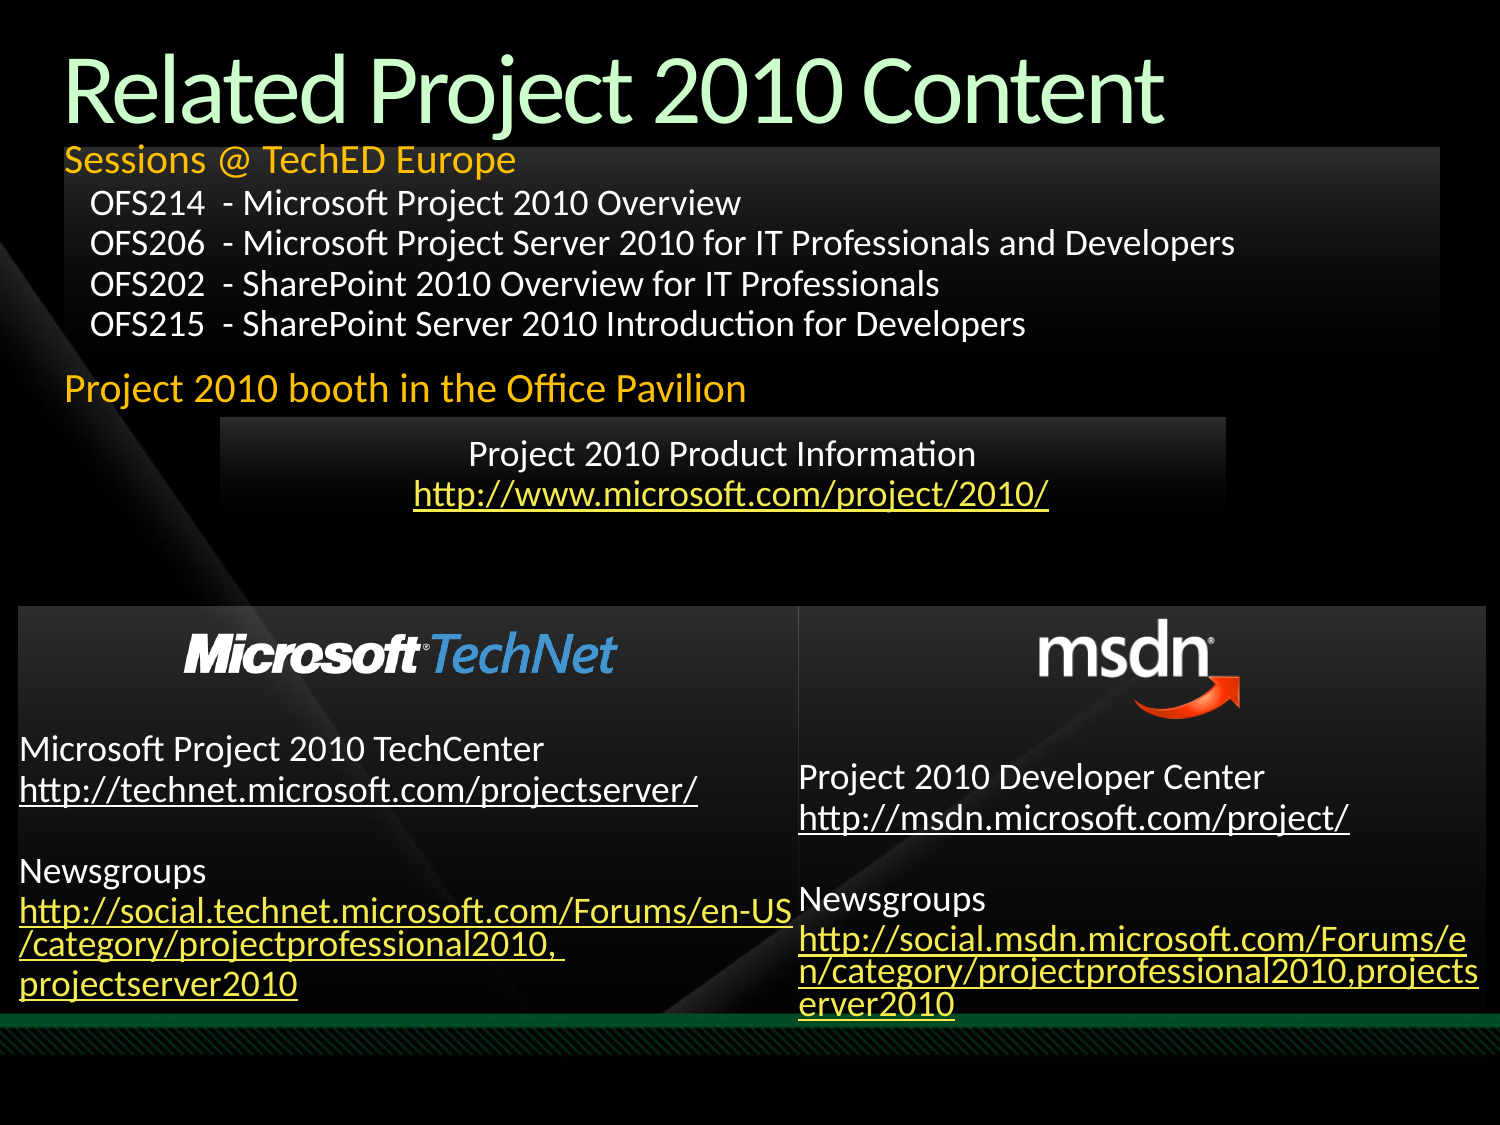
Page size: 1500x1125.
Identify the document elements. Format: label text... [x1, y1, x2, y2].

list Microsoft Project 2010 TechCenter http://technet.microsoft.com/projectserver/ Newsgroups http://social.technet.microsoft.com/Forums/en-US/category/projectprofessional2010, projectserver2010 [18, 605, 798, 1125]
title Related Project 2010 Content [62, 37, 1437, 147]
list Project 2010 Product Information http://www.microsoft.com/project/2010/ [220, 417, 1226, 531]
list Sessions @ TechED Europe OFS214 - Microsoft Project 2010 Overview OFS206 - Microsoft Project Server 2010 for IT Professionals and Developers OFS202 - SharePoint 2010 Overview for IT Professionals OFS215 - SharePoint Server 2010 Introduction for Developers Project 2010 booth in the Office Pavilion [63, 147, 1440, 403]
list Project 2010 Developer Center http://msdn.microsoft.com/project/ Newsgroups http://social.msdn.microsoft.com/Forums/en/category/projectprofessional2010,projectserver2010 [798, 605, 1487, 1125]
picture [1038, 617, 1242, 721]
picture [0, 0, 1500, 1125]
